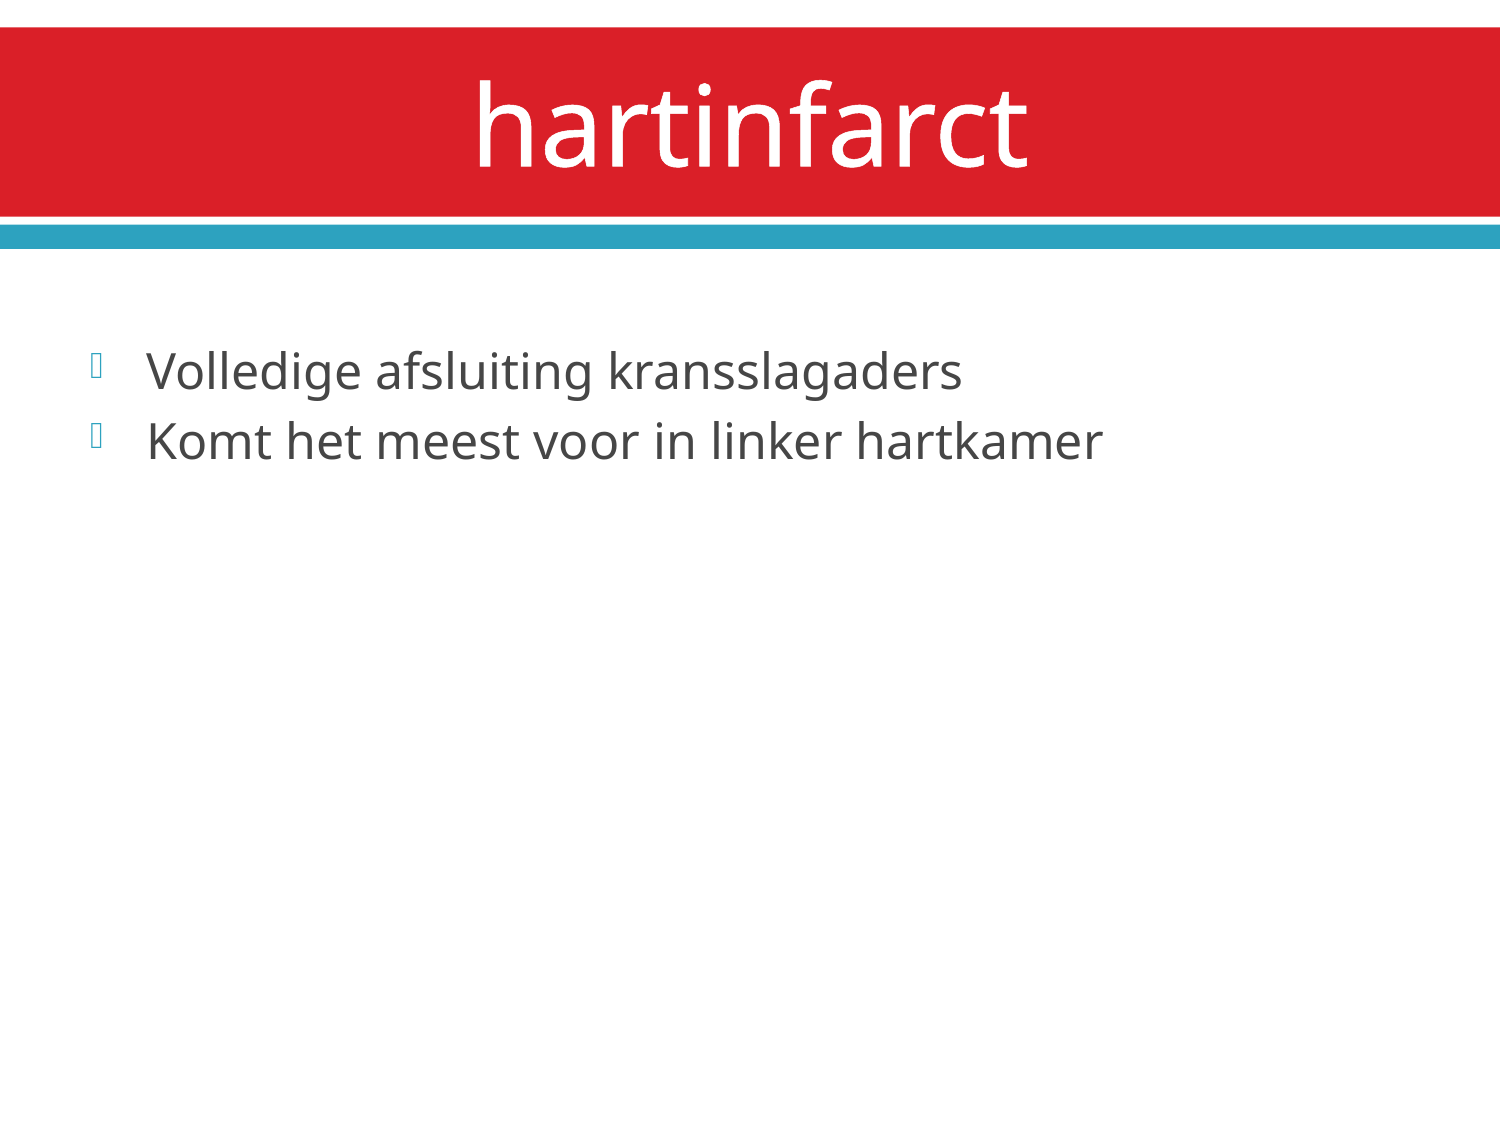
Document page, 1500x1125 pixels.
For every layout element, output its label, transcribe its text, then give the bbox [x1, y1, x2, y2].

title hartinfarct [75, 29, 1425, 213]
list Volledige afsluiting kransslagaders Komt het meest voor in linker hartkamer [75, 262, 1425, 1005]
